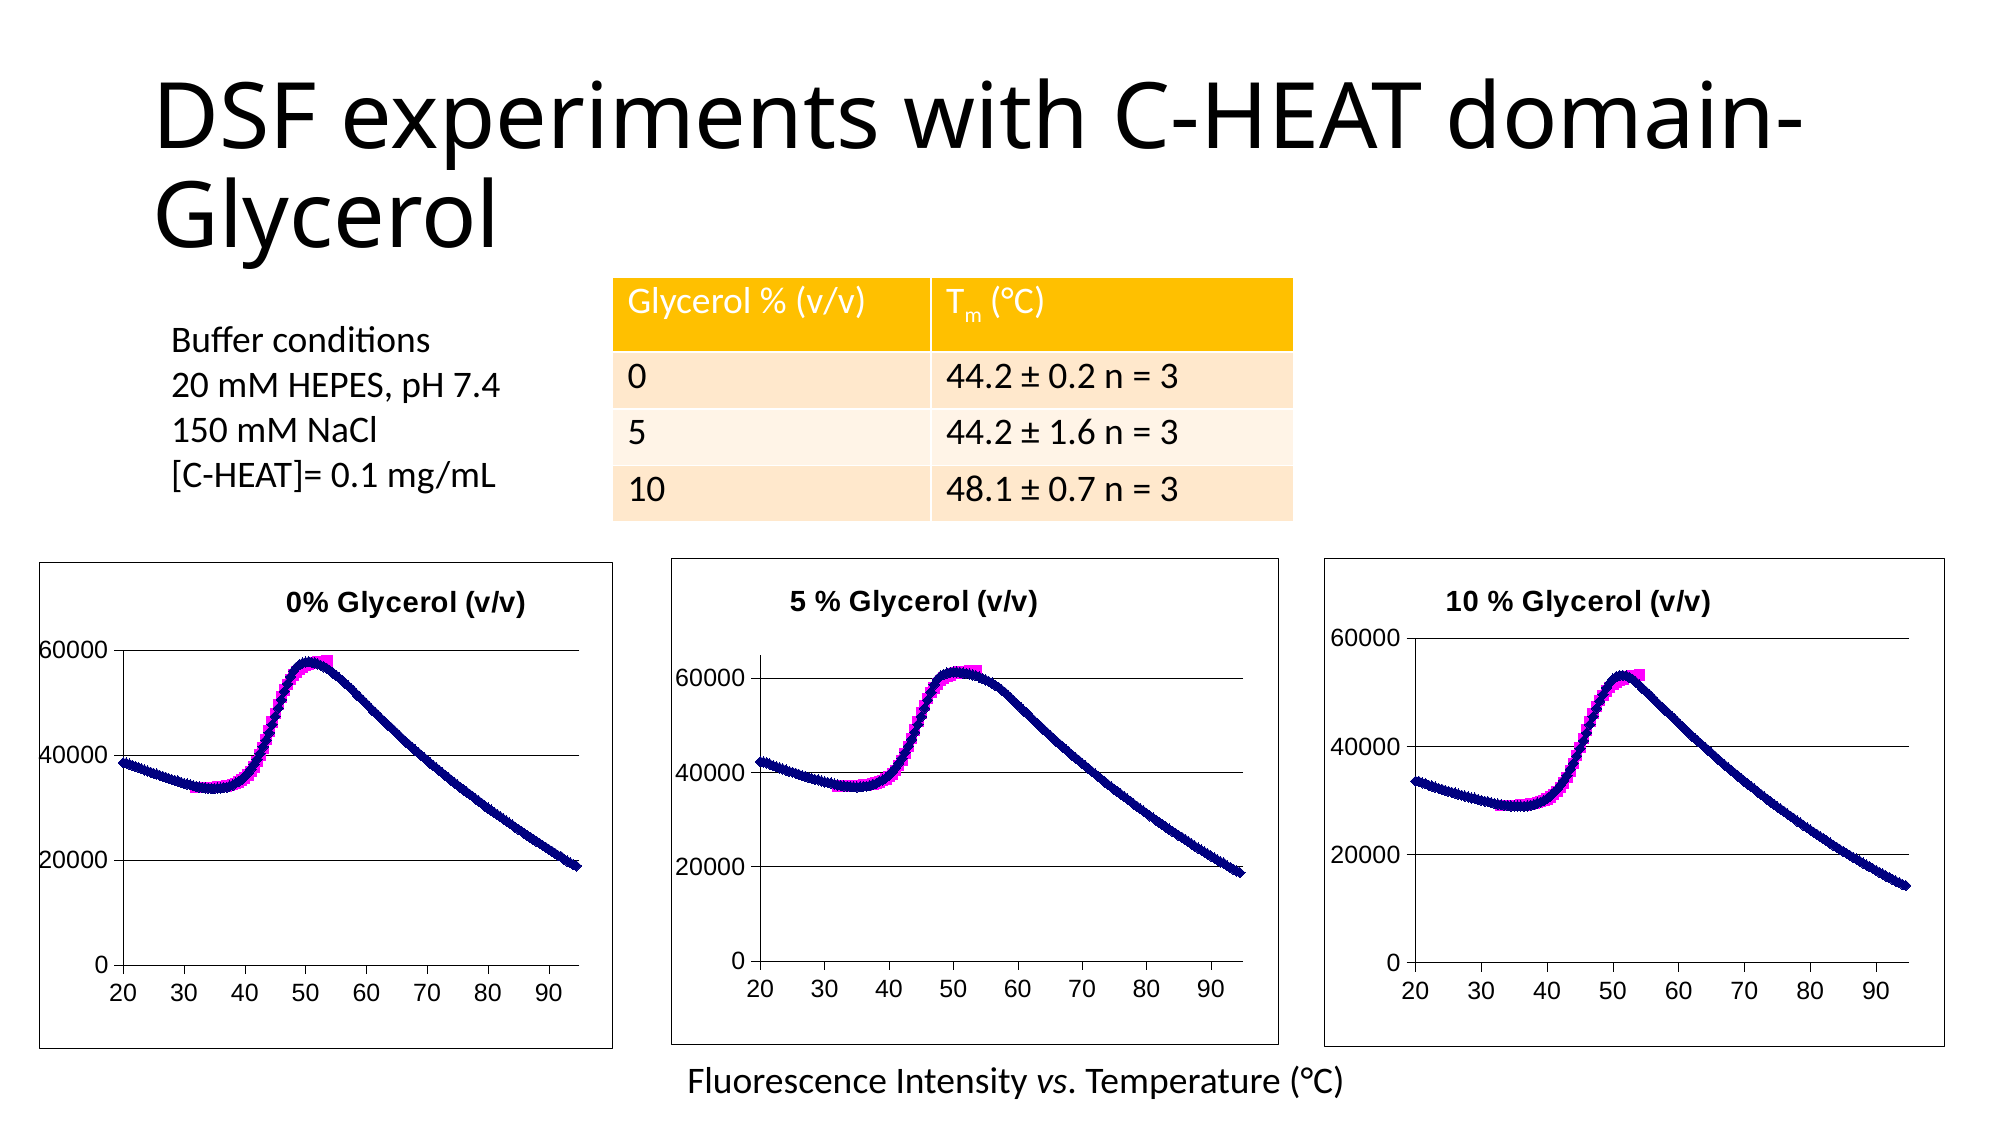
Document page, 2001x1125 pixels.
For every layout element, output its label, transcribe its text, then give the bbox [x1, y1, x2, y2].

text_box Fluorescence Intensity vs. Temperature (°C) [672, 1048, 1369, 1109]
chart [1324, 558, 1945, 1047]
chart [38, 562, 613, 1049]
table_cell 44.2 ± 1.6 n = 3 [1157, 410, 1293, 465]
text_box Buffer conditions 20 mM HEPES, pH 7.4 150 mM NaCl [C-HEAT]= 0.1 mg/mL [156, 307, 1157, 548]
table_cell 44.2 ± 0.2 n = 3 [1157, 353, 1293, 408]
table_cell 48.1 ± 0.7 n = 3 [1157, 466, 1293, 521]
title DSF experiments with C-HEAT domain- Glycerol [137, 59, 1863, 278]
table_header Glycerol % (v/v) [613, 278, 930, 307]
table_header Tm (°C) [932, 278, 1293, 351]
chart [671, 558, 1279, 1045]
